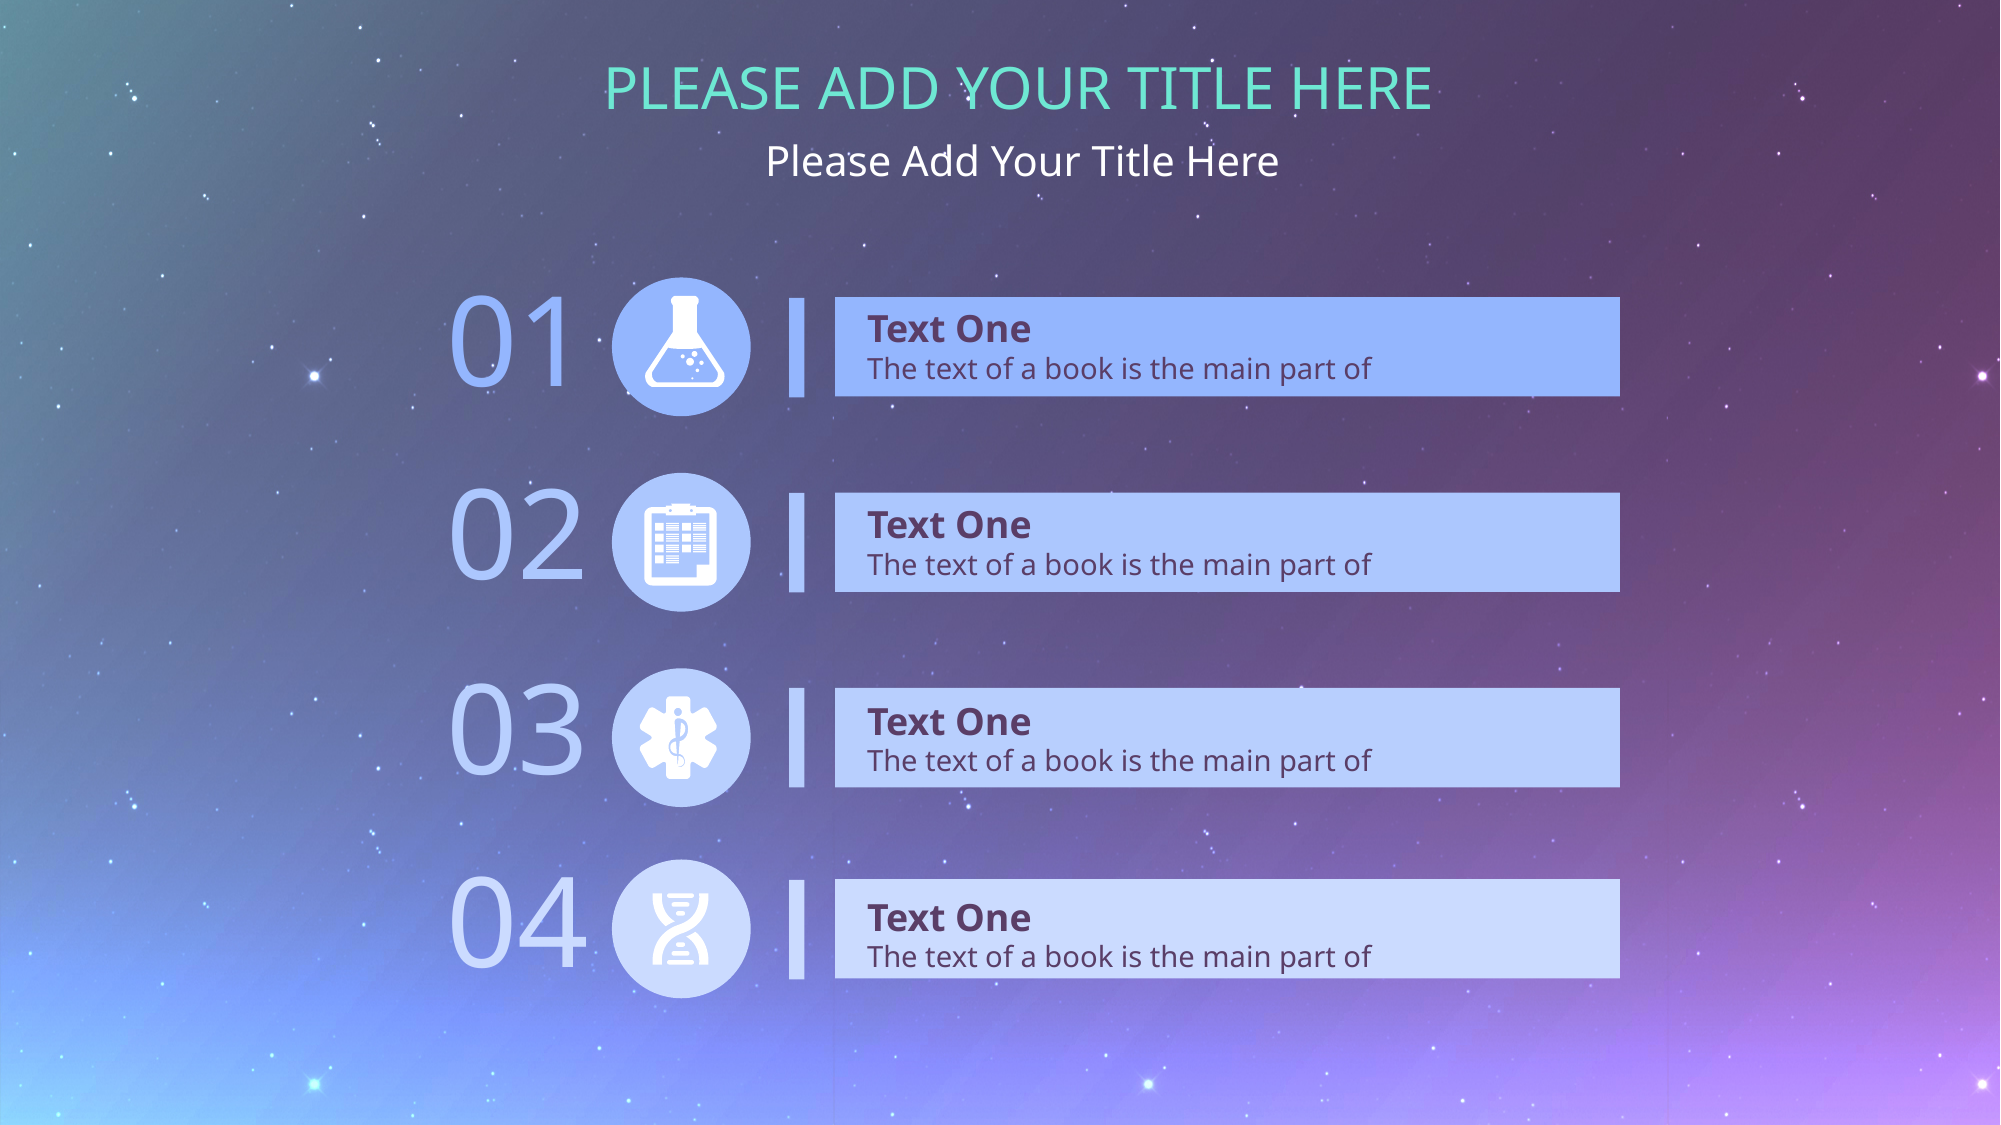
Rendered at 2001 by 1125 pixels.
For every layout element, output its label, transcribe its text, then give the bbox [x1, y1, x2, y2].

text_box [886, 232, 2000, 953]
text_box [448, 842, 1620, 999]
text_box Please Add Your Title Here [547, 127, 1498, 193]
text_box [448, 454, 1620, 612]
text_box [448, 649, 1620, 808]
picture [0, 0, 2000, 1125]
text_box PLEASE ADD YOUR TITLE HERE [543, 43, 1495, 129]
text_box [448, 261, 1620, 417]
